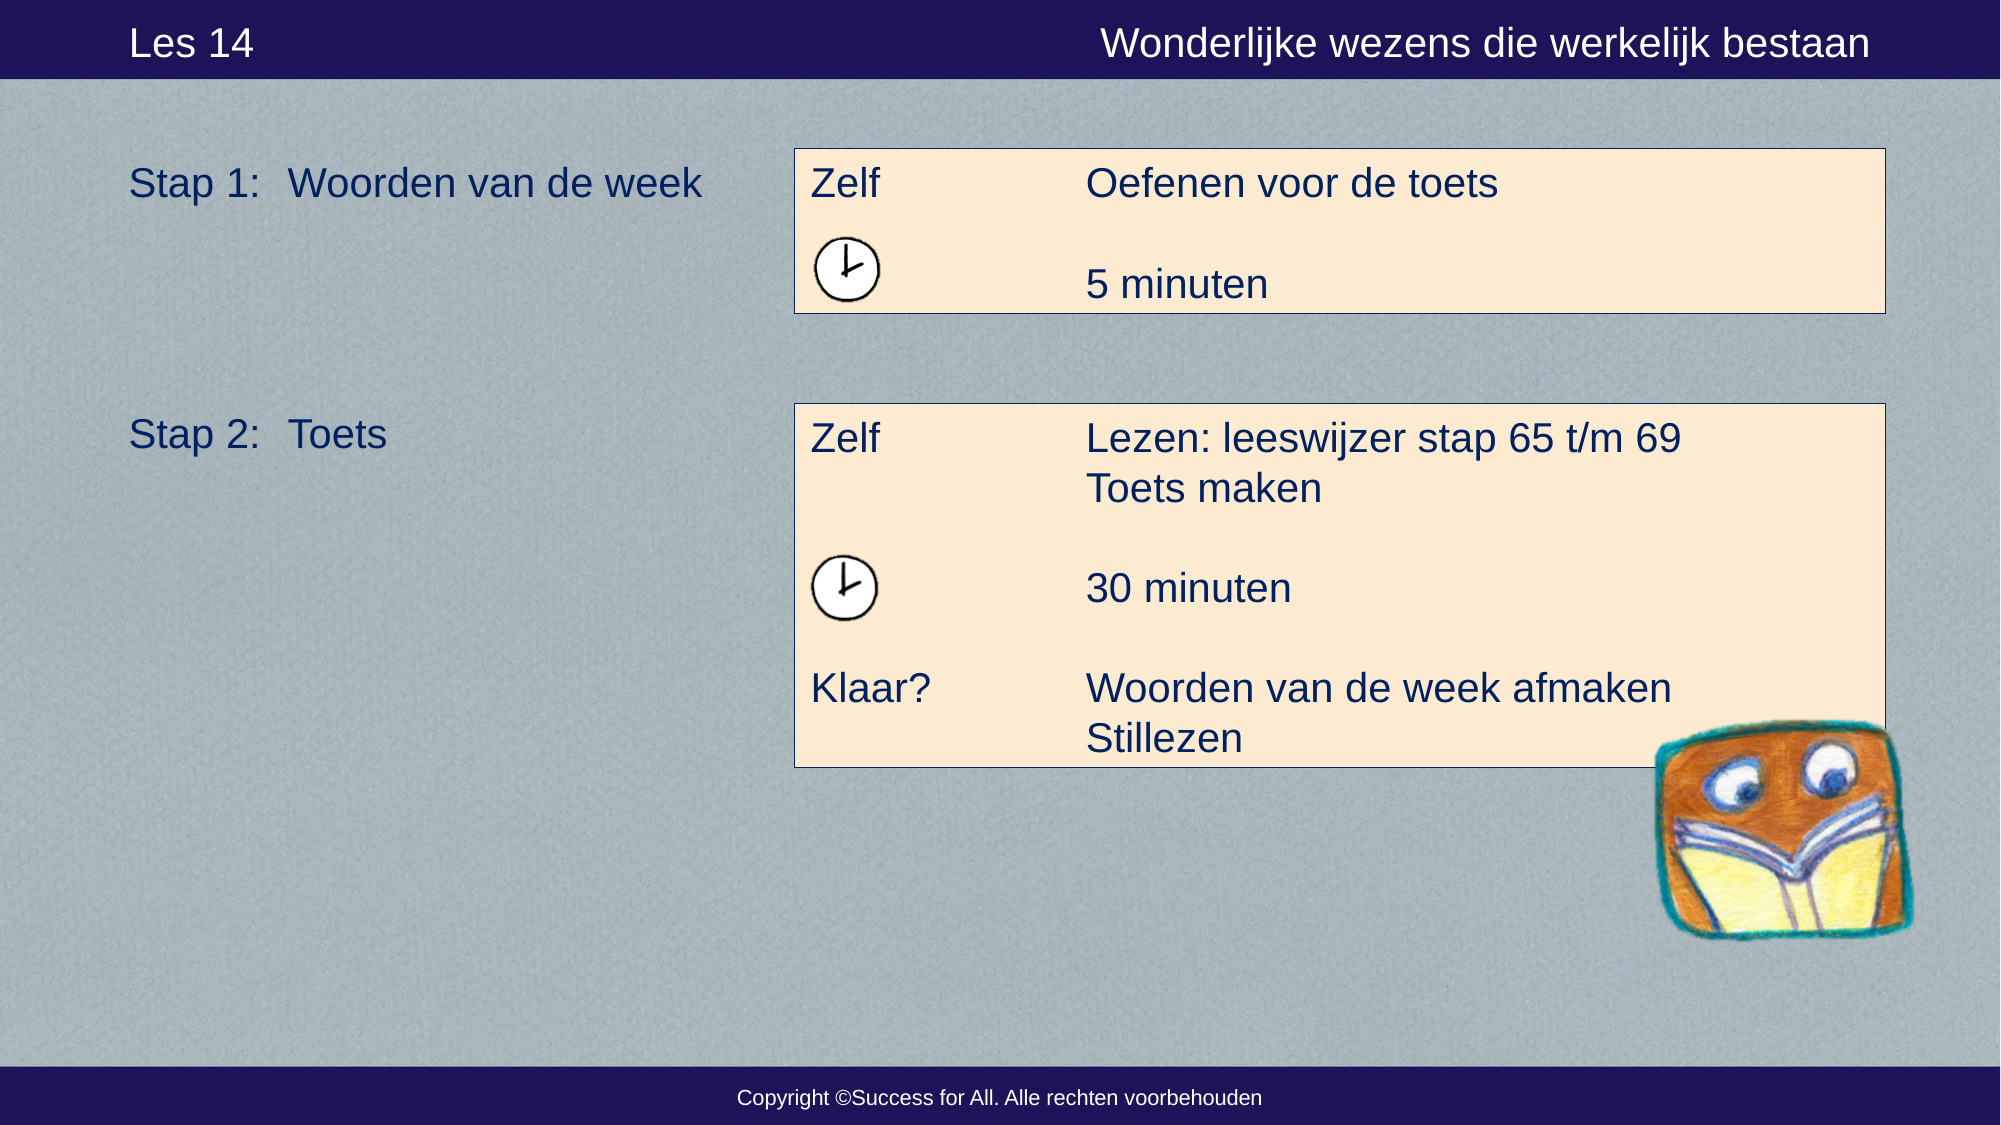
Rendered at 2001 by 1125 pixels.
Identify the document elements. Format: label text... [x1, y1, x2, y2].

text_box Wonderlijke wezens die werkelijk bestaan [999, 8, 1886, 73]
text_box Stap 1: Woorden van de week Stap 2: Toets [114, 148, 907, 764]
text_box Zelf Lezen: leeswijzer stap 65 t/m 69 Toets maken 30 minuten Klaar? Woorden van de week afmaken Stillezen [794, 403, 1886, 768]
text_box Les 14 [114, 8, 354, 73]
picture [0, 0, 2001, 1125]
text_box Copyright ©Success for All. Alle rechten voorbehouden [0, 1076, 2000, 1125]
text_box Zelf Oefenen voor de toets 5 minuten [794, 148, 1886, 314]
